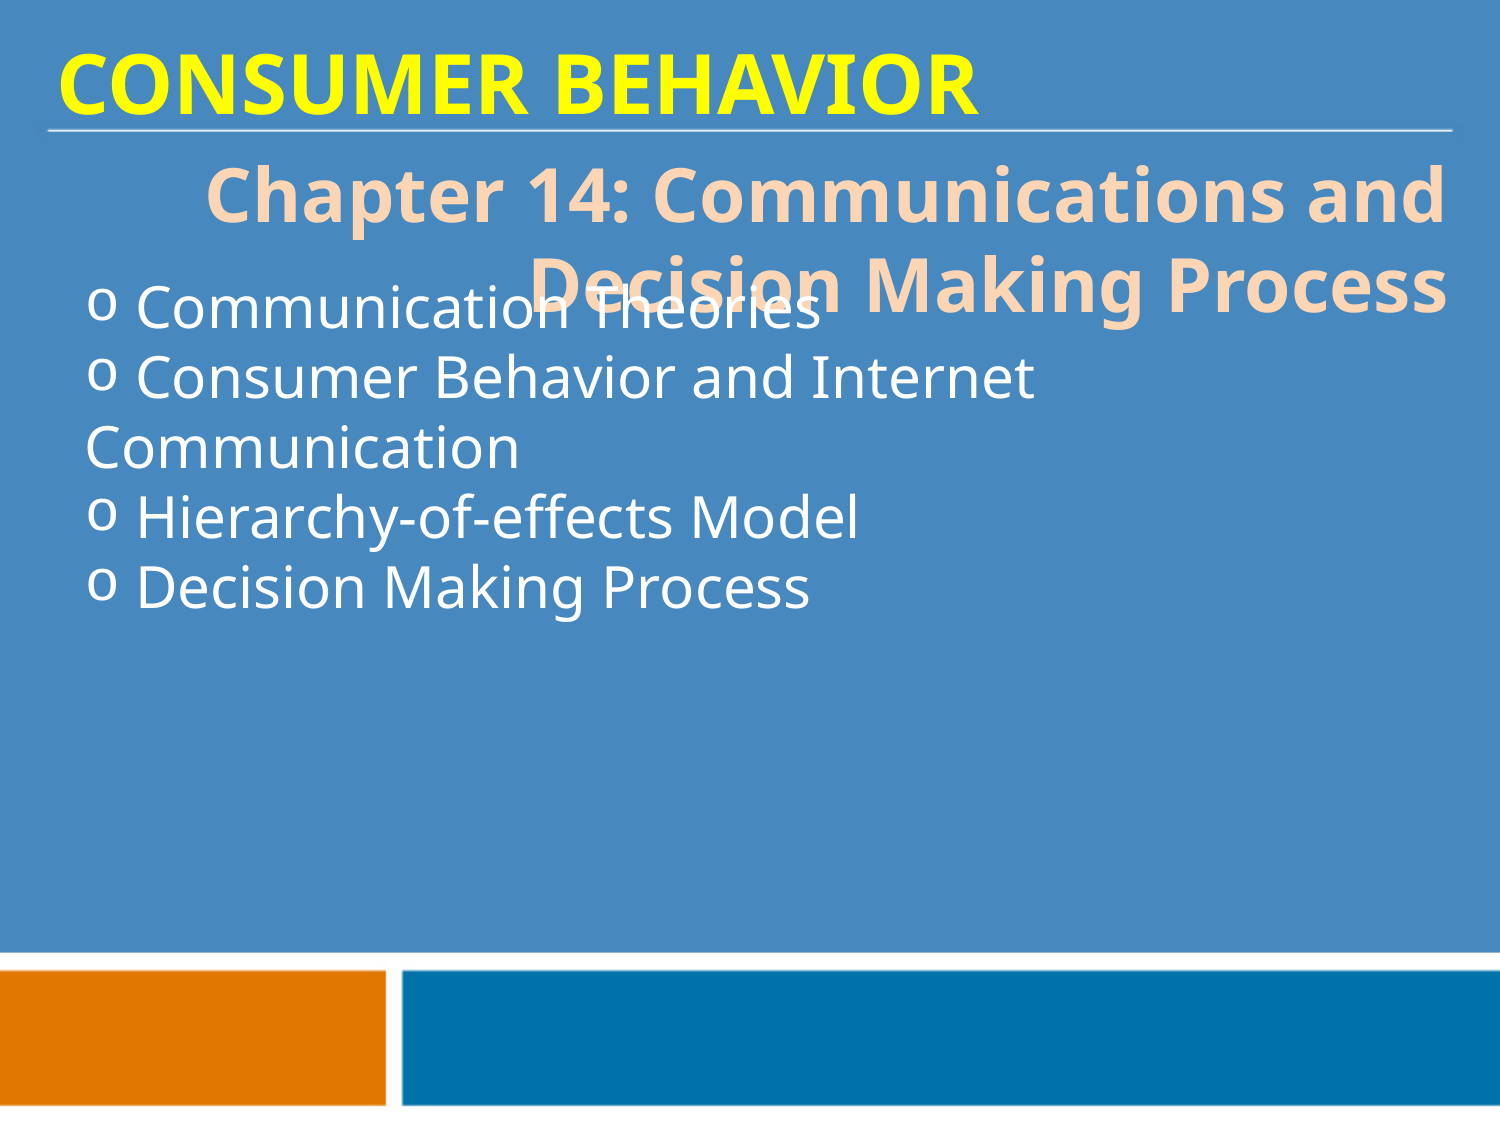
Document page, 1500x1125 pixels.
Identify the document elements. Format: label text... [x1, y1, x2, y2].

picture [0, 0, 1500, 1125]
text_box CONSUMER BEHAVIOR [41, 23, 1459, 124]
text_box Chapter 14: Communications and Decision Making Process [0, 140, 1464, 336]
text_box Communication Theories Consumer Behavior and Internet Communication Hierarchy-of-effects Model Decision Making Process [70, 262, 1454, 628]
